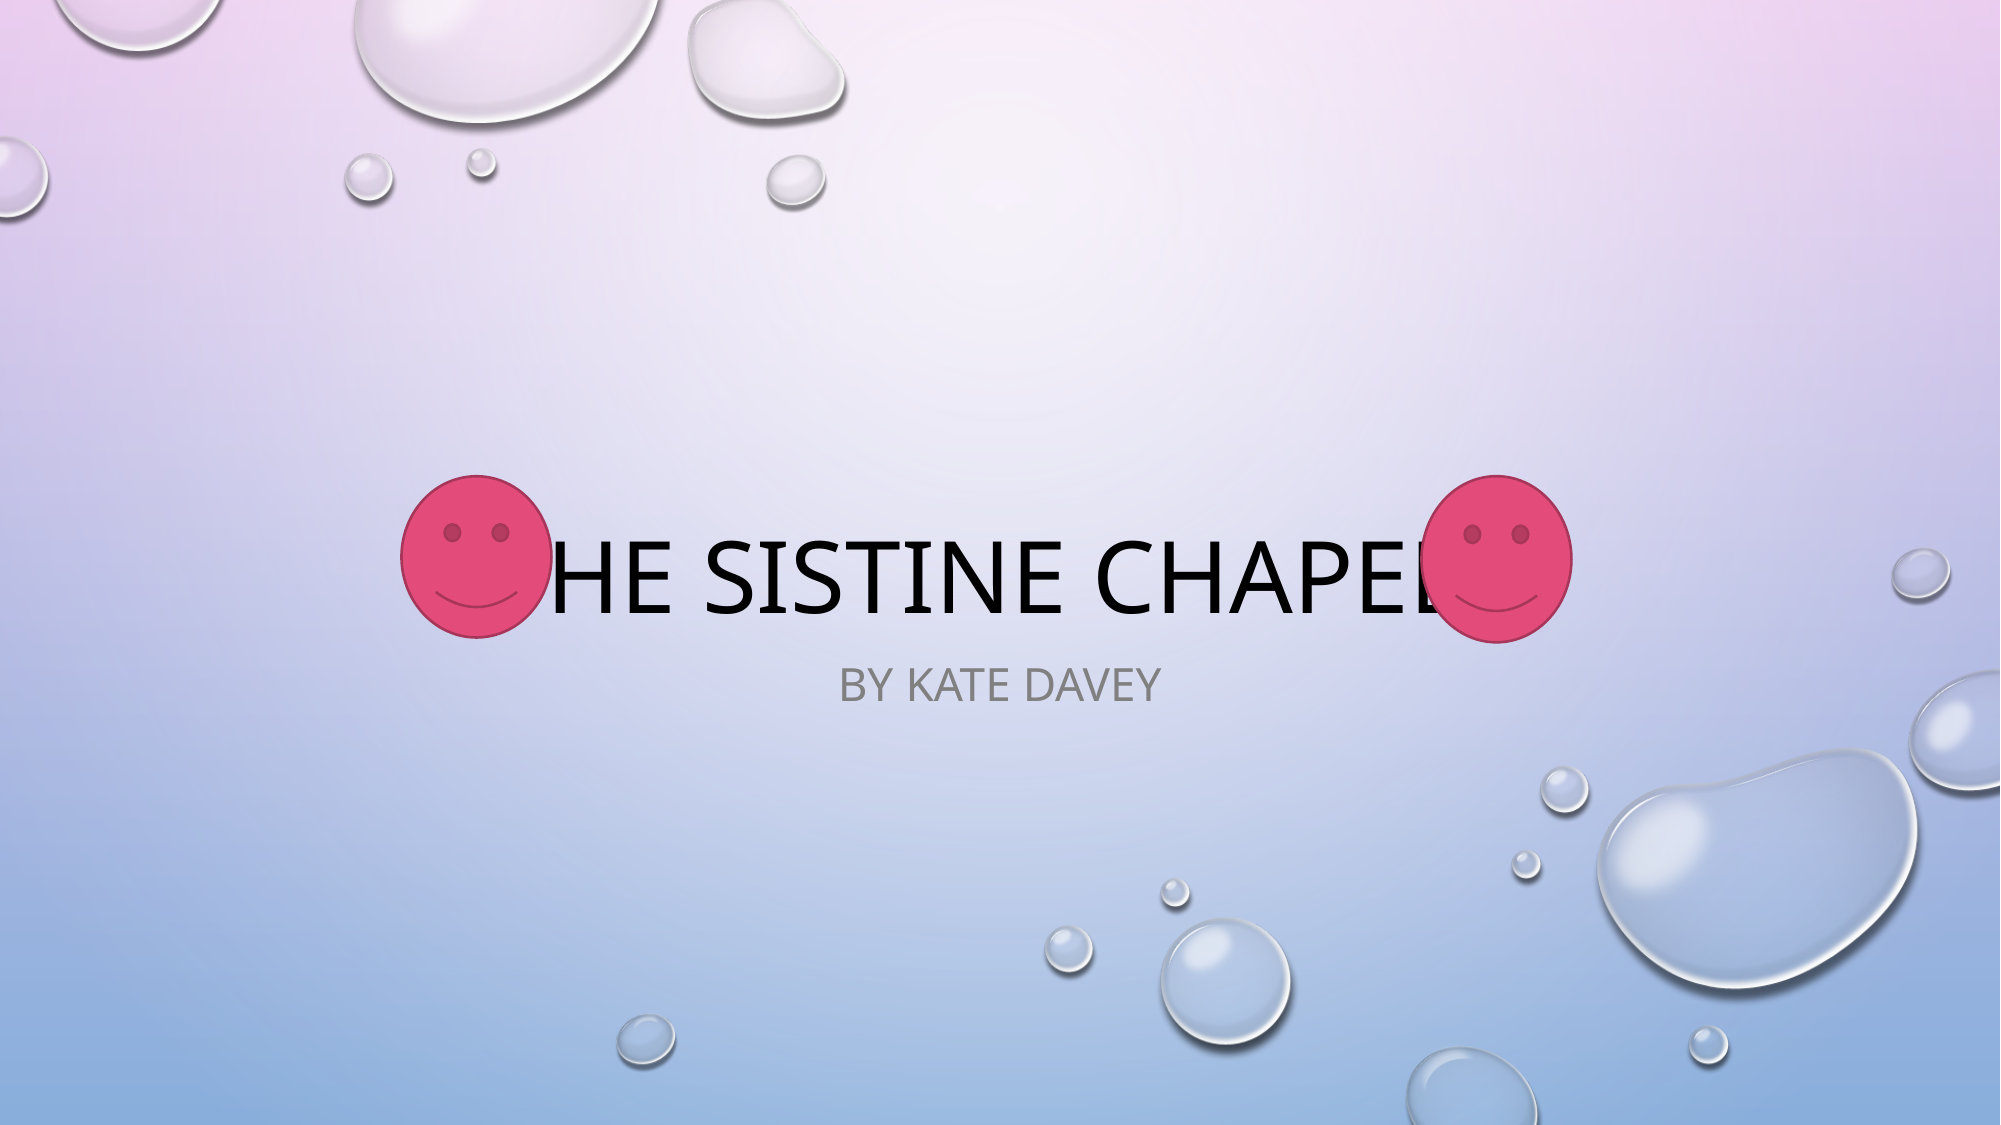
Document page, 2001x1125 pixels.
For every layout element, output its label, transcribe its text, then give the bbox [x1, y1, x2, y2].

title The Sistine Chapel [264, 332, 1690, 643]
text_box [1420, 474, 1573, 644]
picture [0, 0, 2000, 1125]
subtitle By Kate Davey [287, 637, 1713, 863]
text_box [400, 474, 553, 639]
